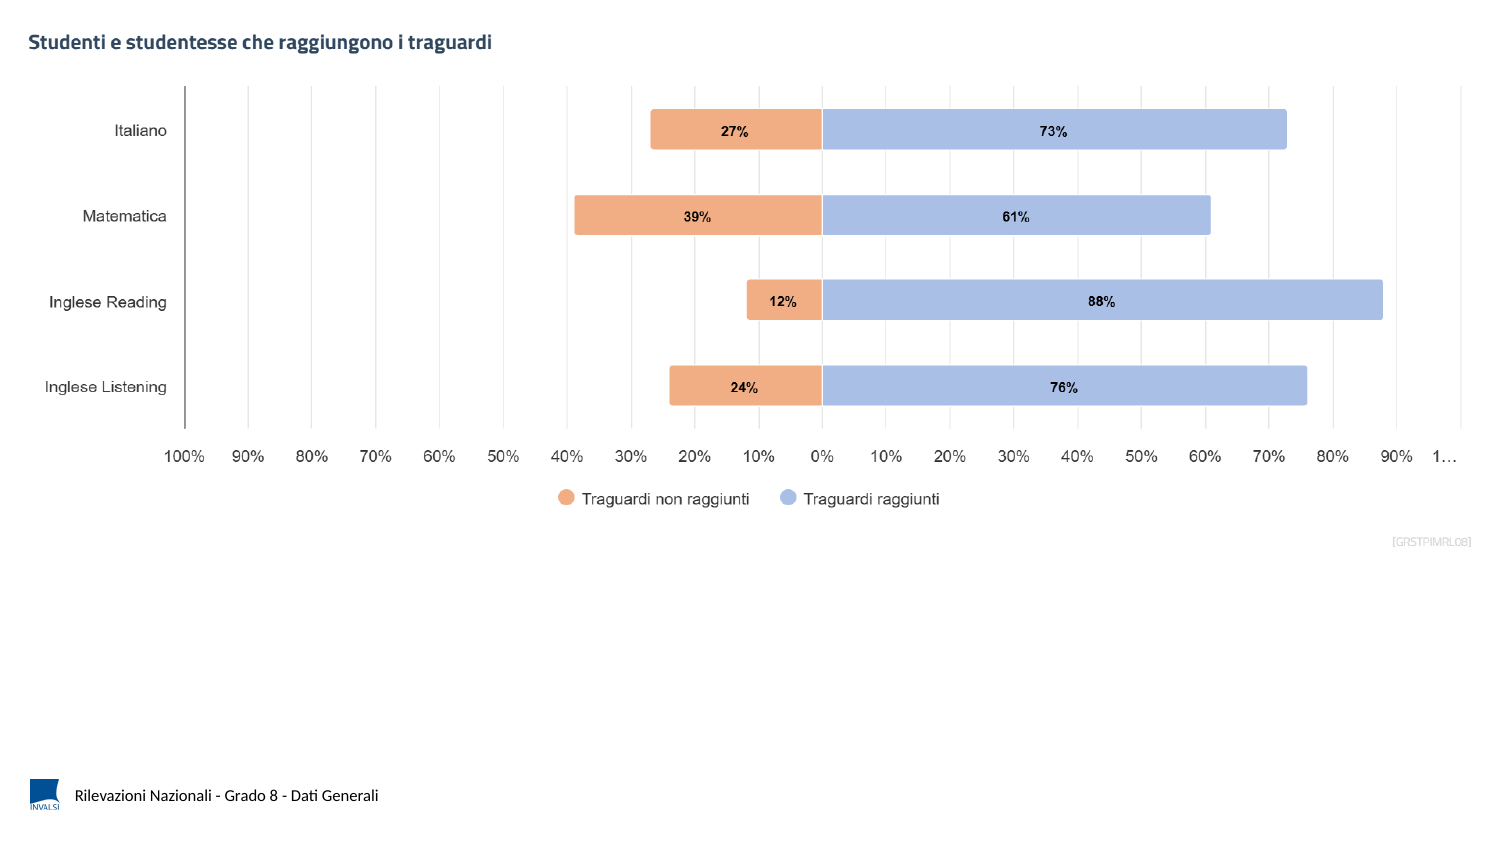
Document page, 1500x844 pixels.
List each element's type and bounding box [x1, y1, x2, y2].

picture [29, 779, 60, 810]
picture [0, 0, 1500, 633]
